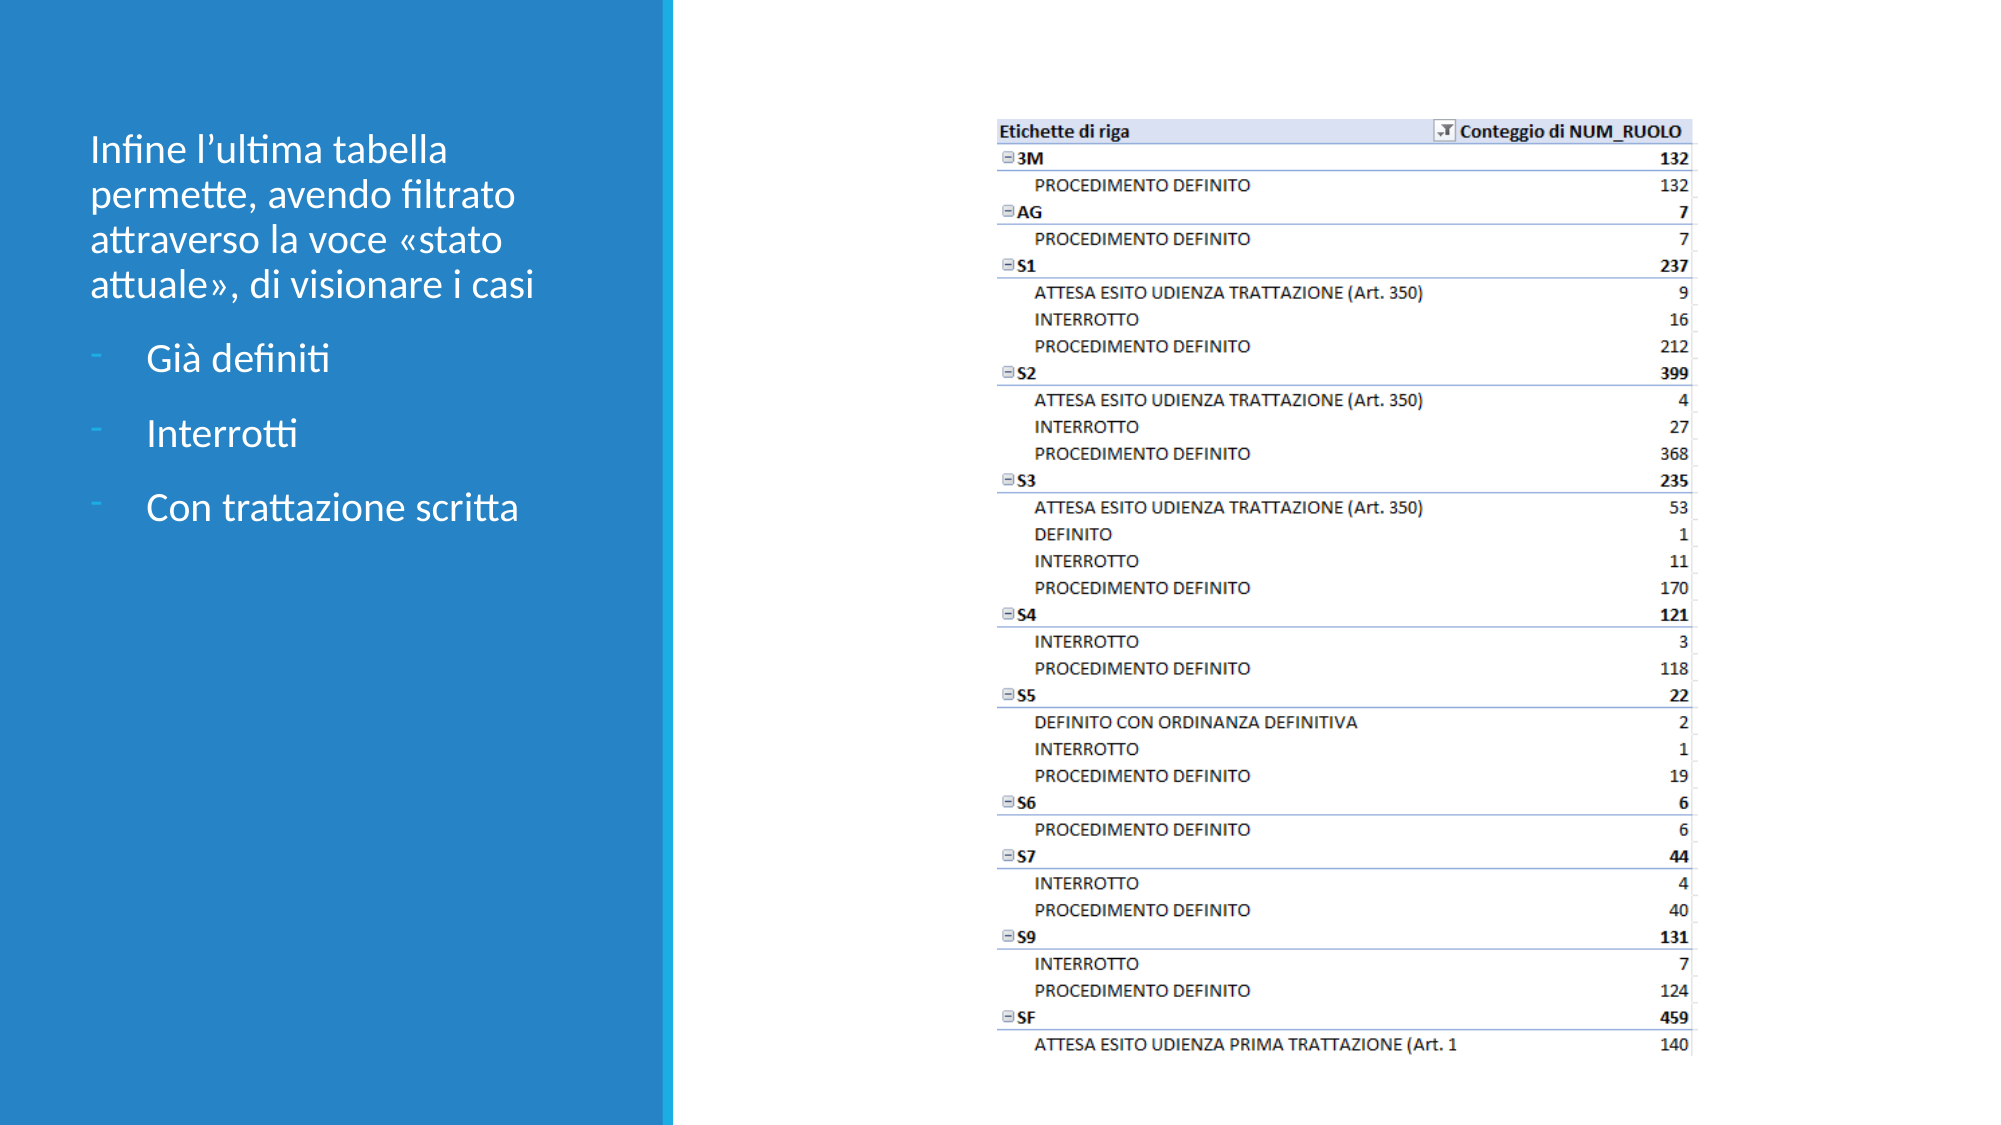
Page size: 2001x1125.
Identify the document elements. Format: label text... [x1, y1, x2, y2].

list Infine l’ultima tabella permette, avendo filtrato attraverso la voce «stato attuale», di visionare i casi Già definiti Interrotti Con trattazione scritta [75, 120, 600, 1035]
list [996, 119, 1698, 1057]
